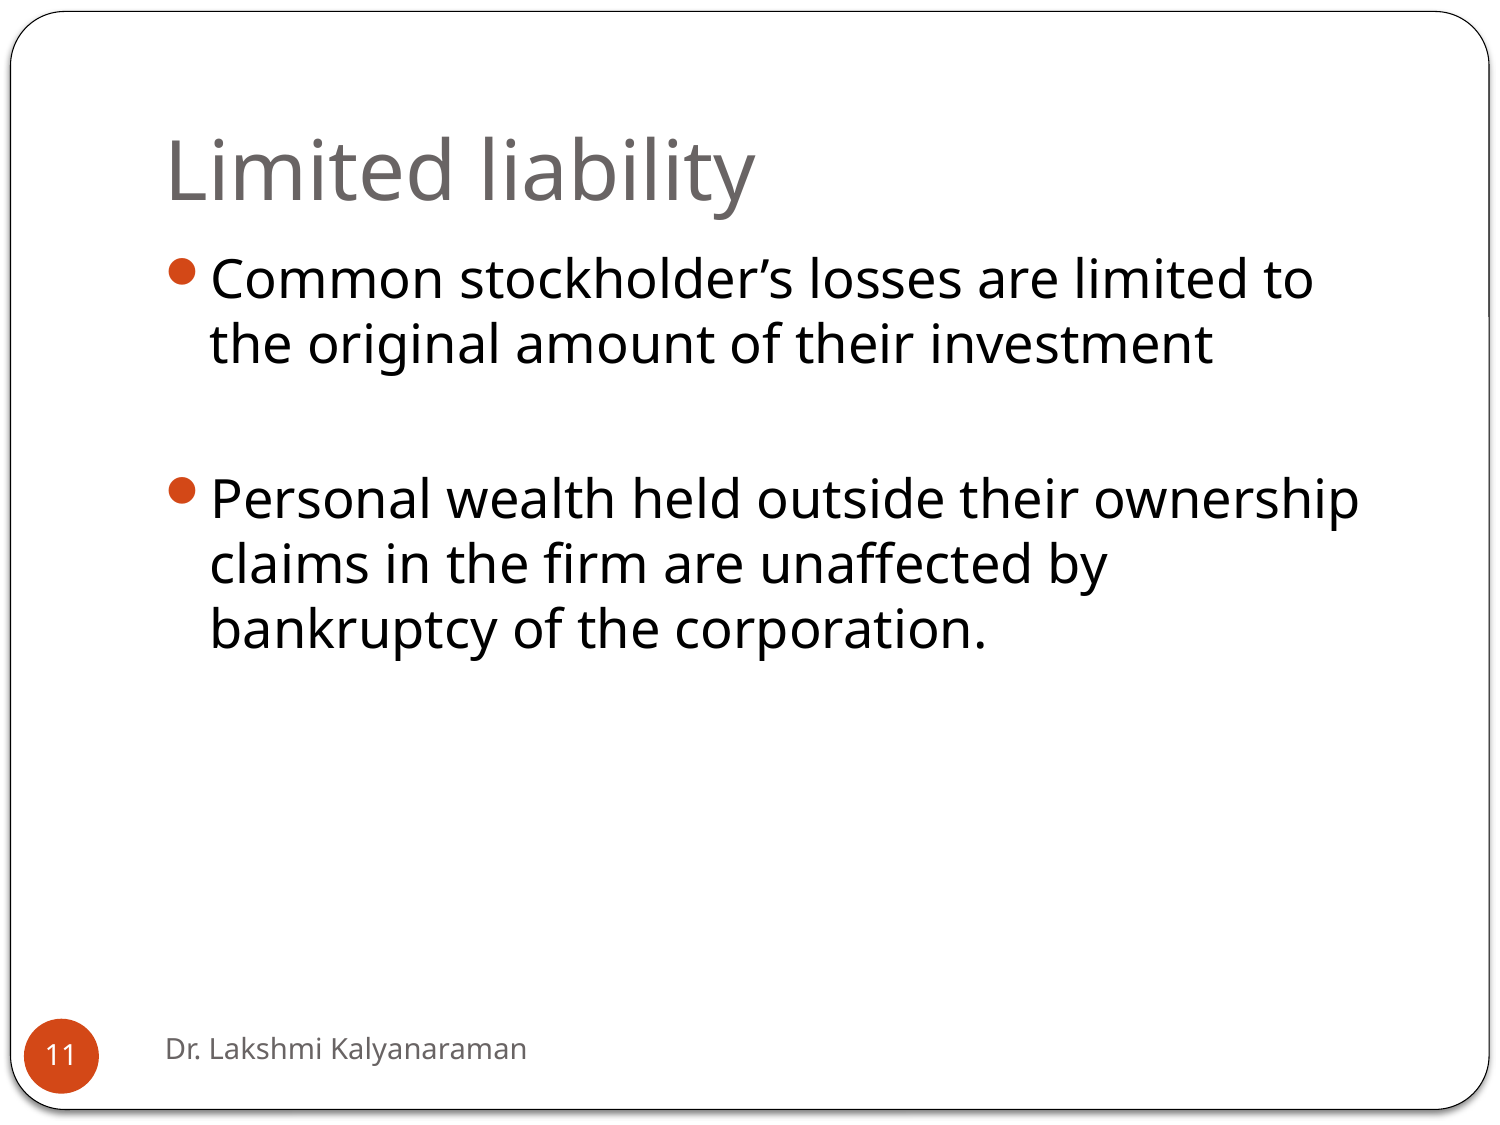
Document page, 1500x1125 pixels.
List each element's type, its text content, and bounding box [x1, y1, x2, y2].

title Limited liability [150, 45, 1425, 233]
footer Dr. Lakshmi Kalyanaraman [150, 1012, 800, 1088]
slide_number 11 [23, 1018, 99, 1094]
list Common stockholder’s losses are limited to the original amount of their investment Personal wealth held outside their ownership claims in the firm are unaffected by bankruptcy of the corporation. [150, 237, 1425, 988]
